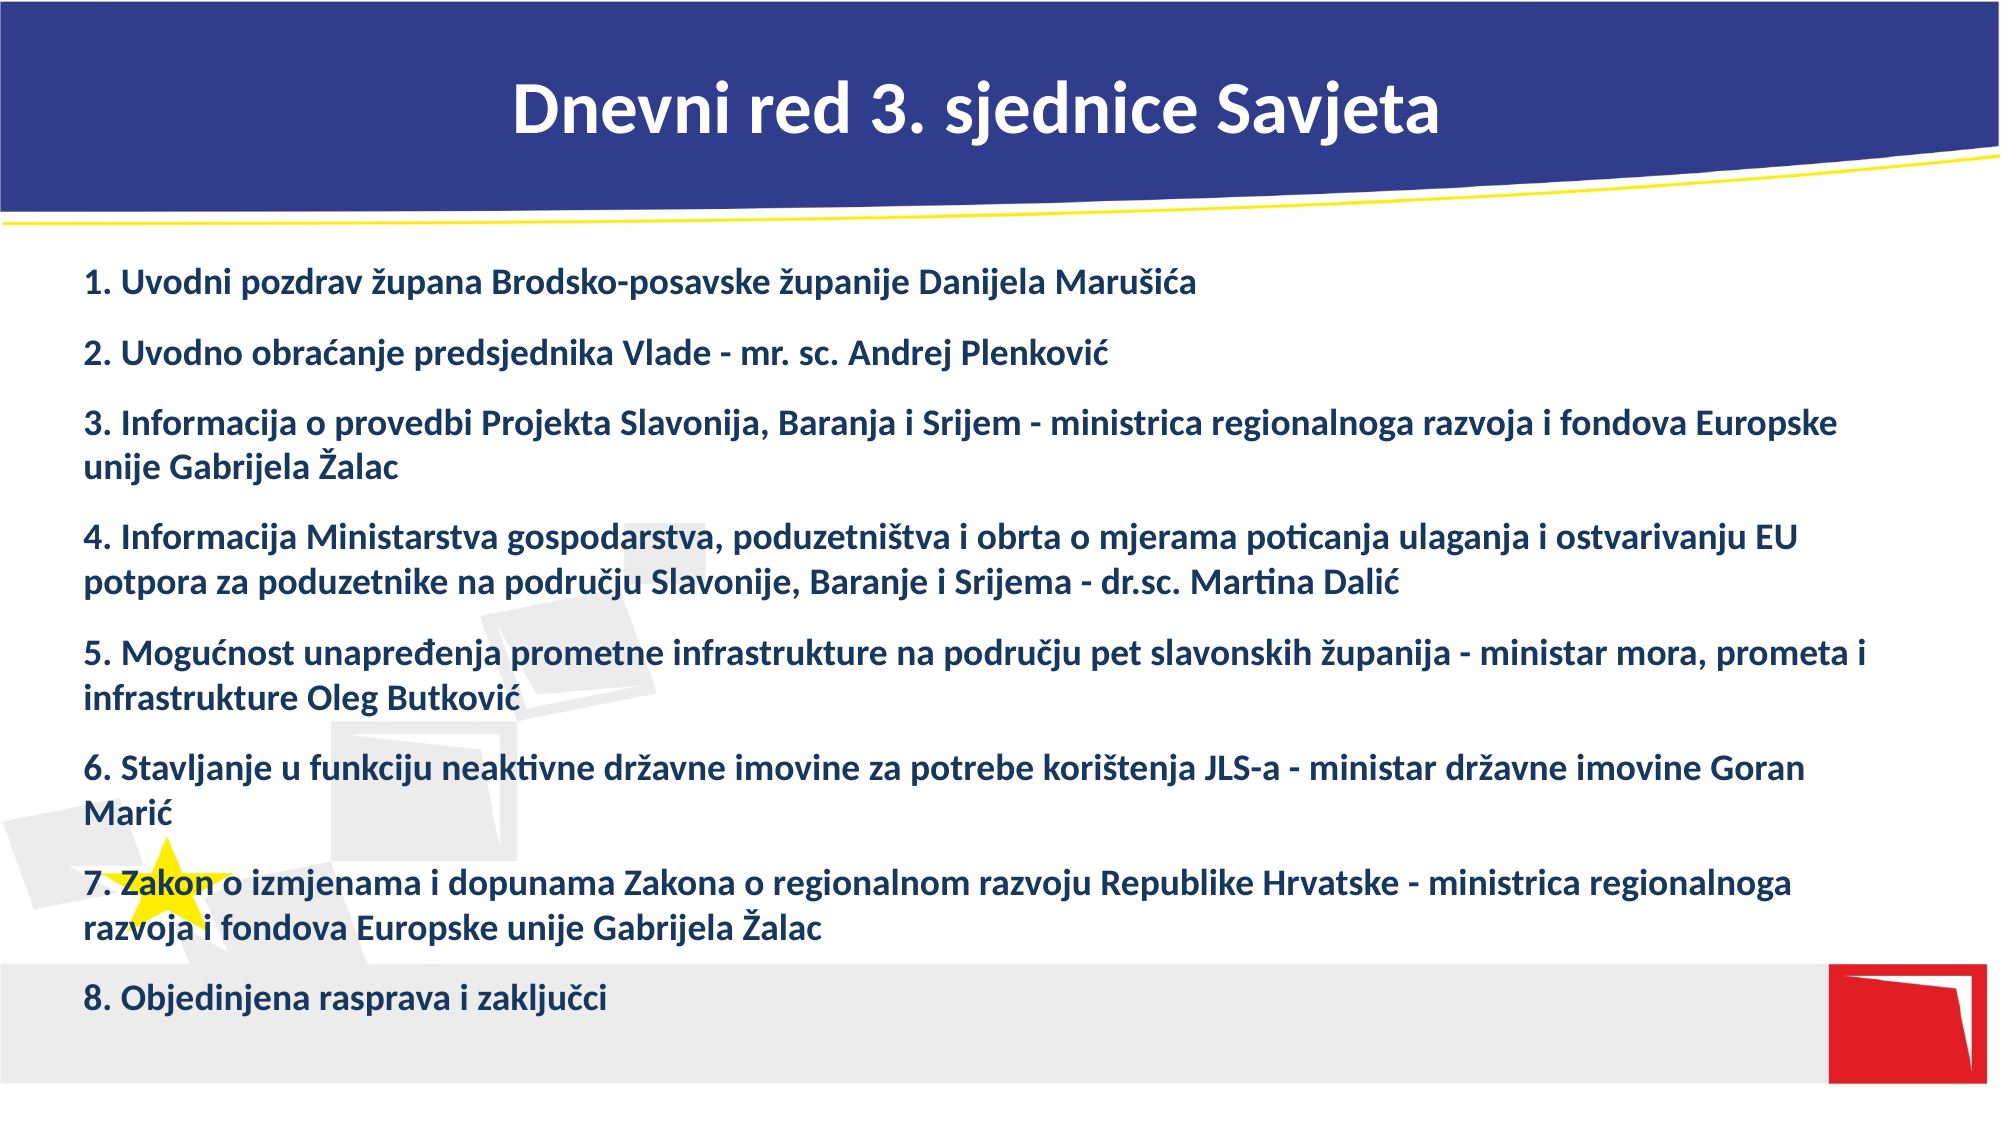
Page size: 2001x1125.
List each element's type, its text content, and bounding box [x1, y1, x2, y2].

title Dnevni red 3. sjednice Savjeta [77, 33, 1878, 175]
picture [0, 0, 2001, 1125]
list 1. Uvodni pozdrav župana Brodsko-posavske županije Danijela Marušića 2. Uvodno obraćanje predsjednika Vlade - mr. sc. Andrej Plenković 3. Informacija o provedbi Projekta Slavonija, Baranja i Srijem - ministrica regionalnoga razvoja i fondova Europske unije Gabrijela Žalac 4. Informacija Ministarstva gospodarstva, poduzetništva i obrta o mjerama poticanja ulaganja i ostvarivanju EU potpora za poduzetnike na području Slavonije, Baranje i Srijema - dr.sc. Martina Dalić 5. Mogućnost unapređenja prometne infrastrukture na području pet slavonskih županija - ministar mora, prometa i infrastrukture Oleg Butković 6. Stavljanje u funkciju neaktivne državne imovine za potrebe korištenja JLS-a - ministar državne imovine Goran Marić 7. Zakon o izmjenama i dopunama Zakona o regionalnom razvoju Republike Hrvatske - ministrica regionalnoga razvoja i fondova Europske unije Gabrijela Žalac 8. Objedinjena rasprava i zaključci [68, 249, 1906, 1071]
